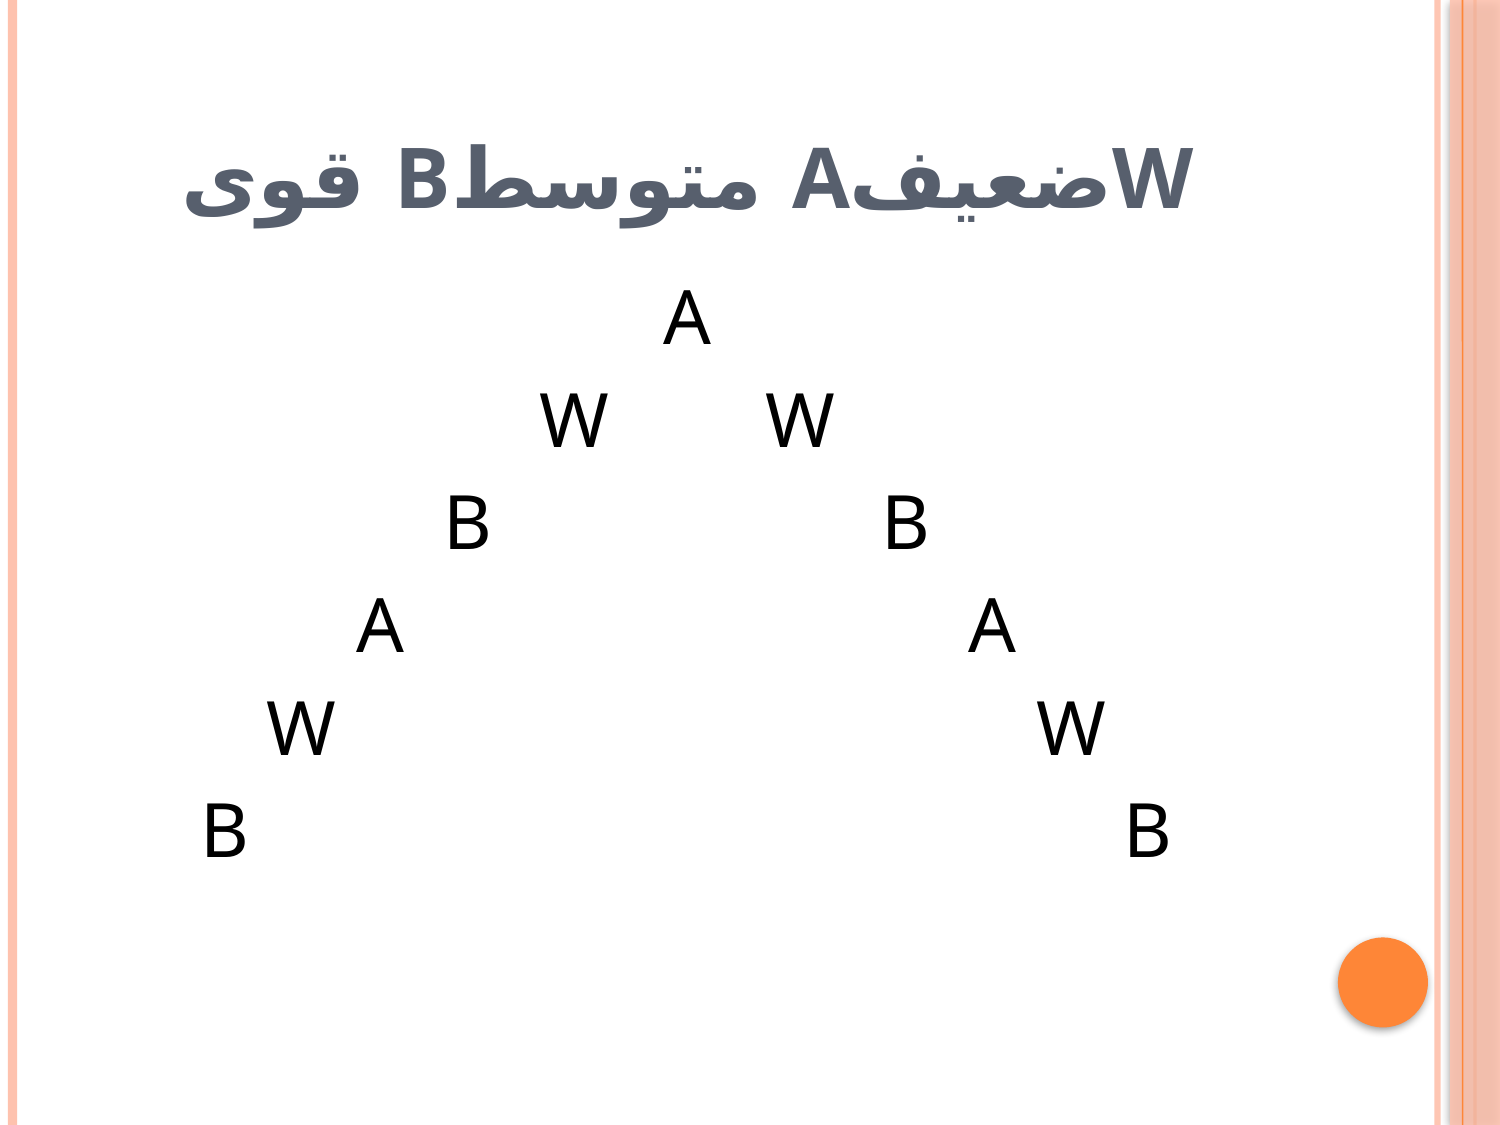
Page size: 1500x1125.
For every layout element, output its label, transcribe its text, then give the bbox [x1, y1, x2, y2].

title قوی Bمتوسط AضعیفW [75, 45, 1300, 233]
list A W W B B A A W W B B [75, 262, 1300, 1062]
